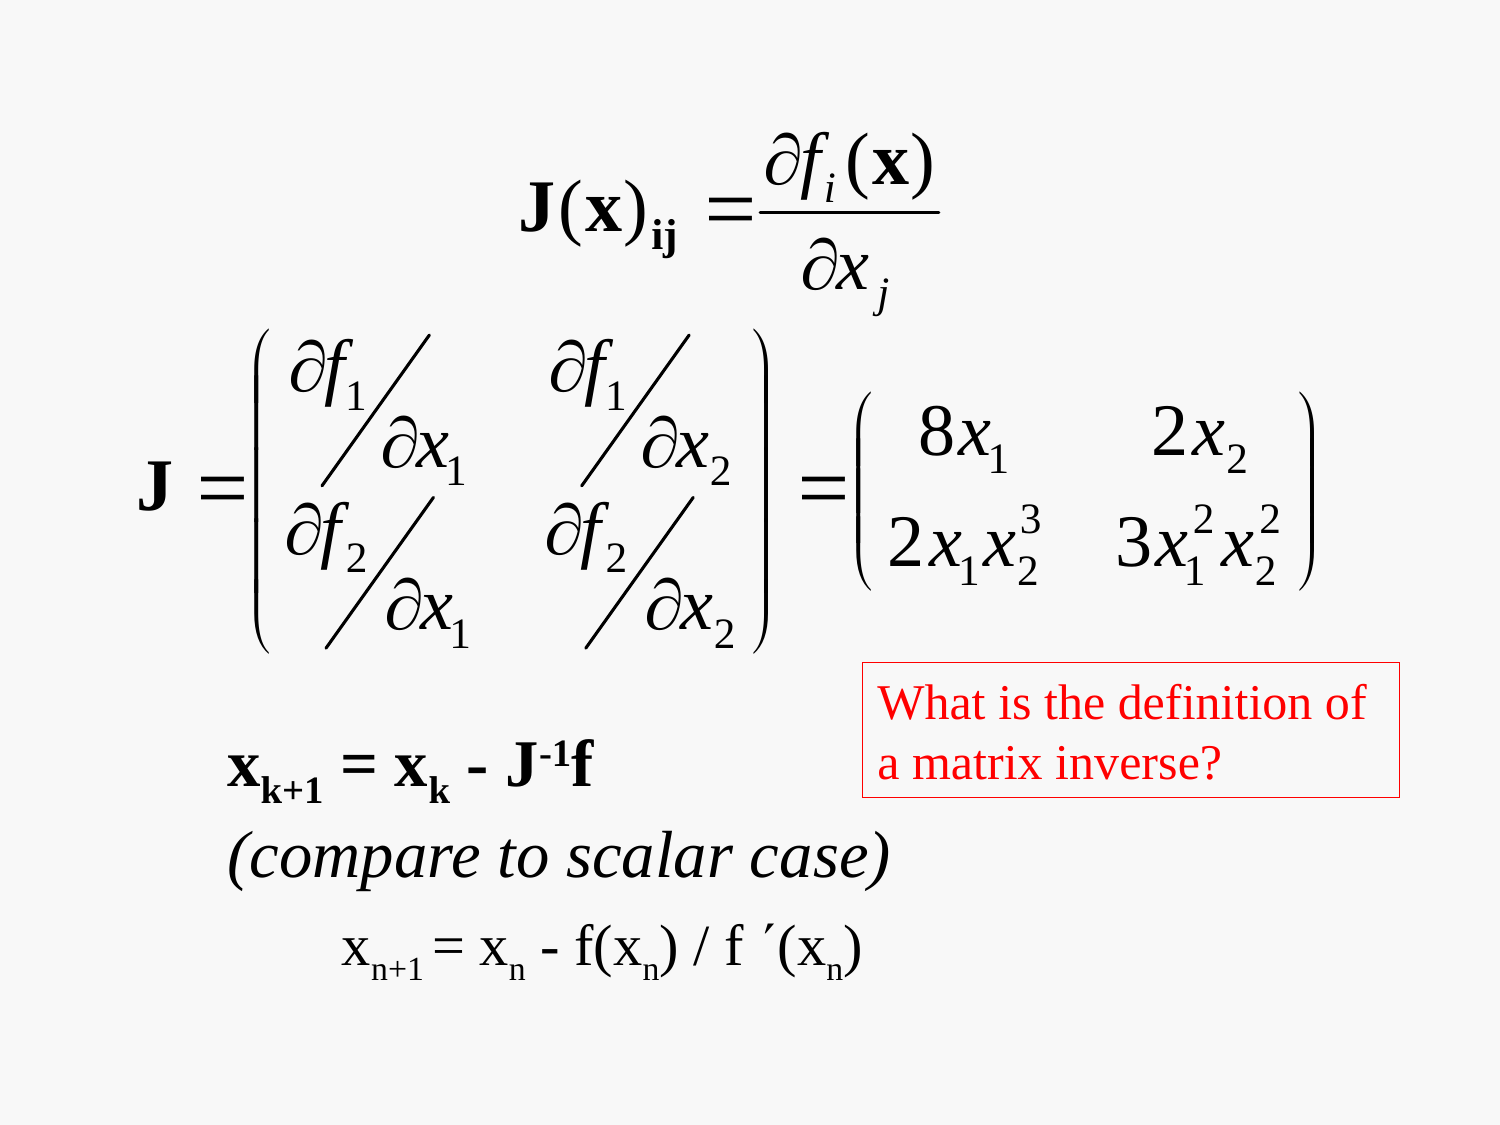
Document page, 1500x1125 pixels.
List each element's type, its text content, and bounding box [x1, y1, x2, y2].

text_box xk+1 = xk - J-1f (compare to scalar case) [212, 712, 1000, 899]
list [124, 112, 1338, 670]
text_box What is the definition of a matrix inverse? [862, 662, 1400, 798]
text_box xn+1 = xn - f(xn) / f (xn) [312, 900, 1075, 995]
